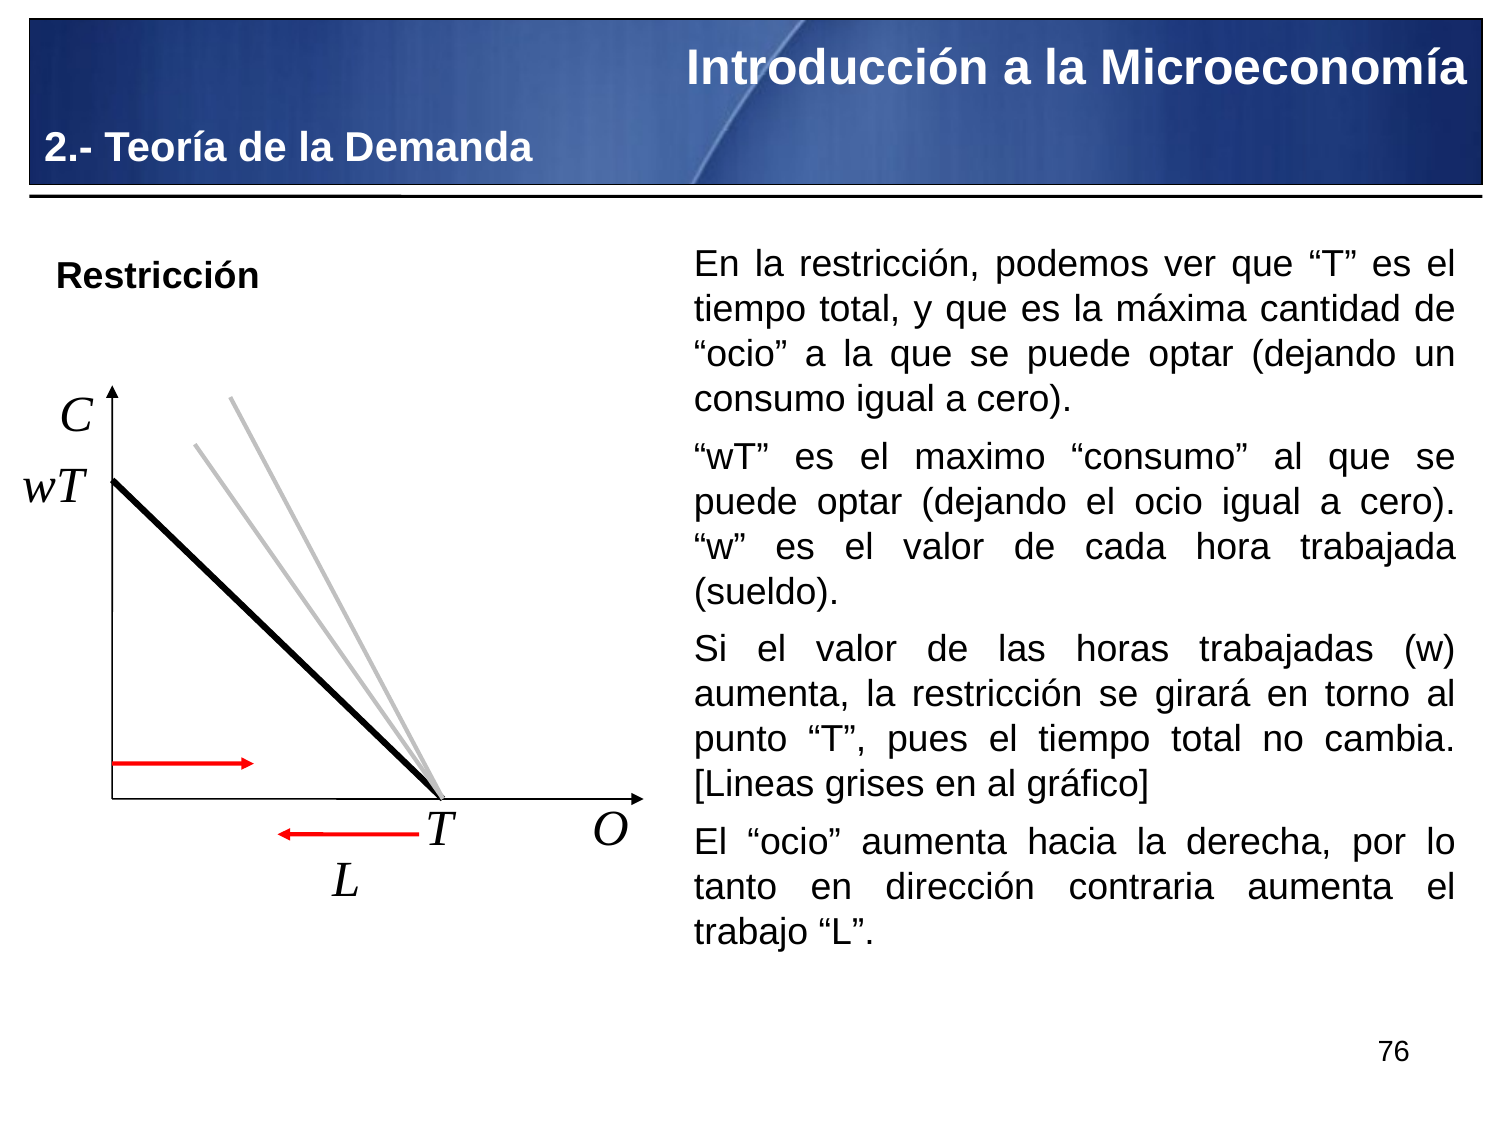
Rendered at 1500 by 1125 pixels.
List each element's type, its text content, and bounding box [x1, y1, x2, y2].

text_box 2.- Teoría de la Demanda [29, 112, 585, 178]
slide_number 76 [1074, 1024, 1426, 1103]
text_box [29, 19, 1483, 185]
text_box En la restricción, podemos ver que “T” es el tiempo total, y que es la máxima cantidad de “ocio” a la que se puede optar (dejando un consumo igual a cero). “wT” es el maximo “consumo” al que se puede optar (dejando el ocio igual a cero). “w” es el valor de cada hora trabajada (sueldo). Si el valor de las horas trabajadas (w) aumenta, la restricción se girará en torno al punto “T”, pues el tiempo total no cambia. [Lineas grises en al gráfico] El “ocio” aumenta hacia la derecha, por lo tanto en dirección contraria aumenta el trabajo “L”. [679, 231, 1471, 959]
text_box Introducción a la Microeconomía [608, 26, 1483, 102]
text_box Restricción [41, 243, 632, 304]
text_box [14, 385, 644, 906]
